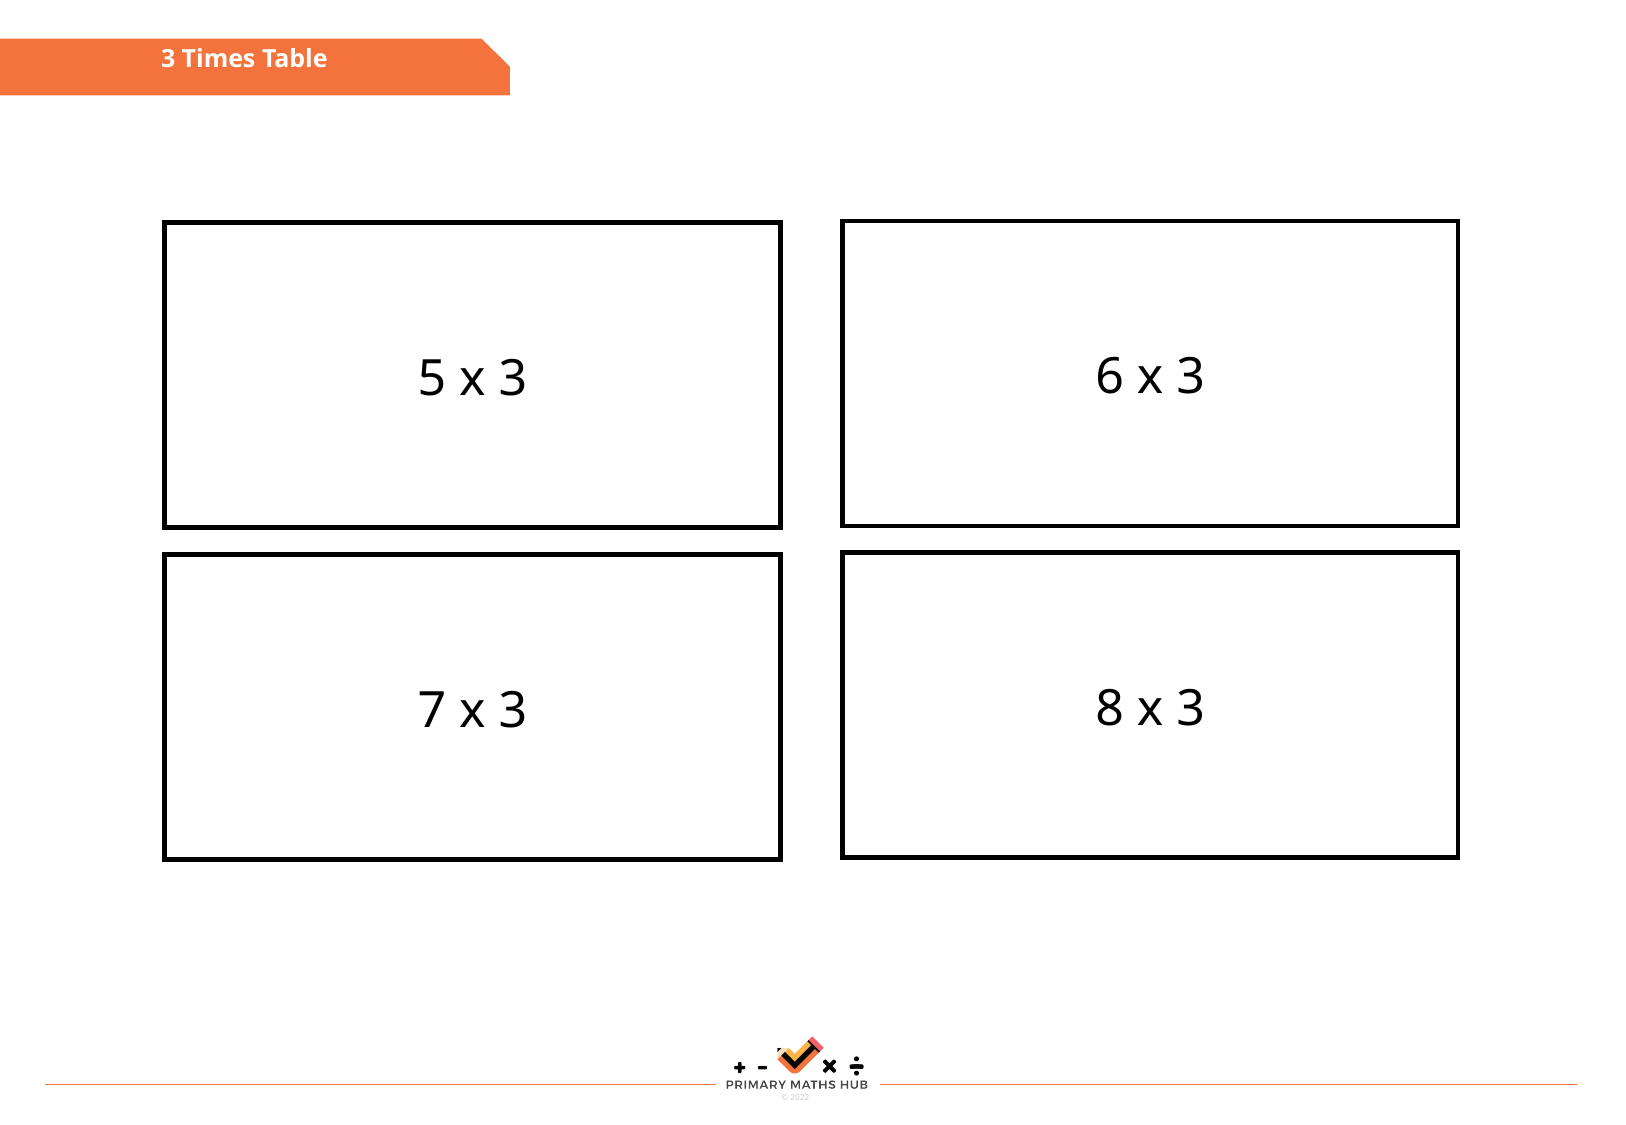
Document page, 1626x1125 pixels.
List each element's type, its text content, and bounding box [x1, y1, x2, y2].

text_box 6 x 3 [841, 220, 1459, 527]
text_box © 2022 [720, 1084, 870, 1110]
text_box 3 Times Table [0, 37, 511, 97]
text_box 8 x 3 [841, 552, 1459, 859]
text_box 7 x 3 [164, 553, 781, 860]
text_box 5 x 3 [164, 222, 781, 529]
picture [722, 1034, 872, 1094]
